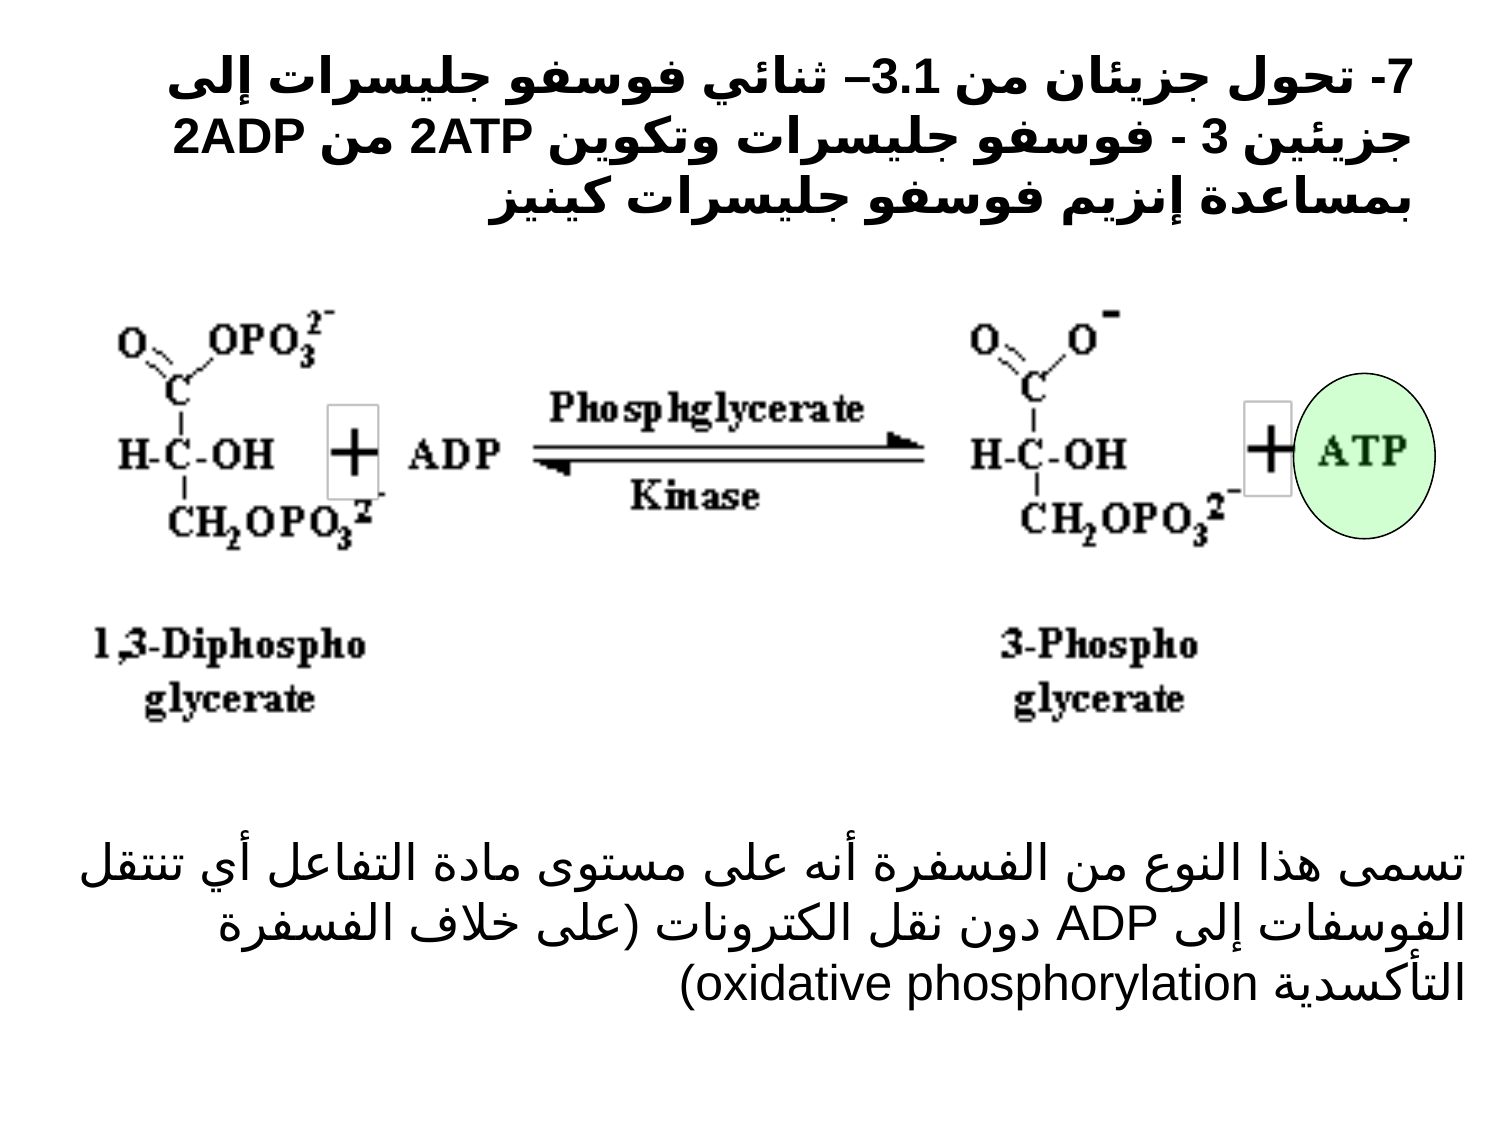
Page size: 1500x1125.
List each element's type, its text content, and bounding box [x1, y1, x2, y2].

text_box تسمى هذا النوع من الفسفرة أنه على مستوى مادة التفاعل أي تنتقل الفوسفات إلى ADP دون نقل الكترونات (على خلاف الفسفرة التأكسدية oxidative phosphorylation) [53, 822, 1483, 1018]
text_box 7- تحول جزيئان من 3.1– ثنائي فوسفو جليسرات إلى جزيئين 3 - فوسفو جليسرات وتكوين 2ATP من 2ADP بمساعدة إنزيم فوسفو جليسرات كينيز [64, 36, 1430, 232]
text_box [1429, 422, 1436, 490]
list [29, 278, 1424, 768]
